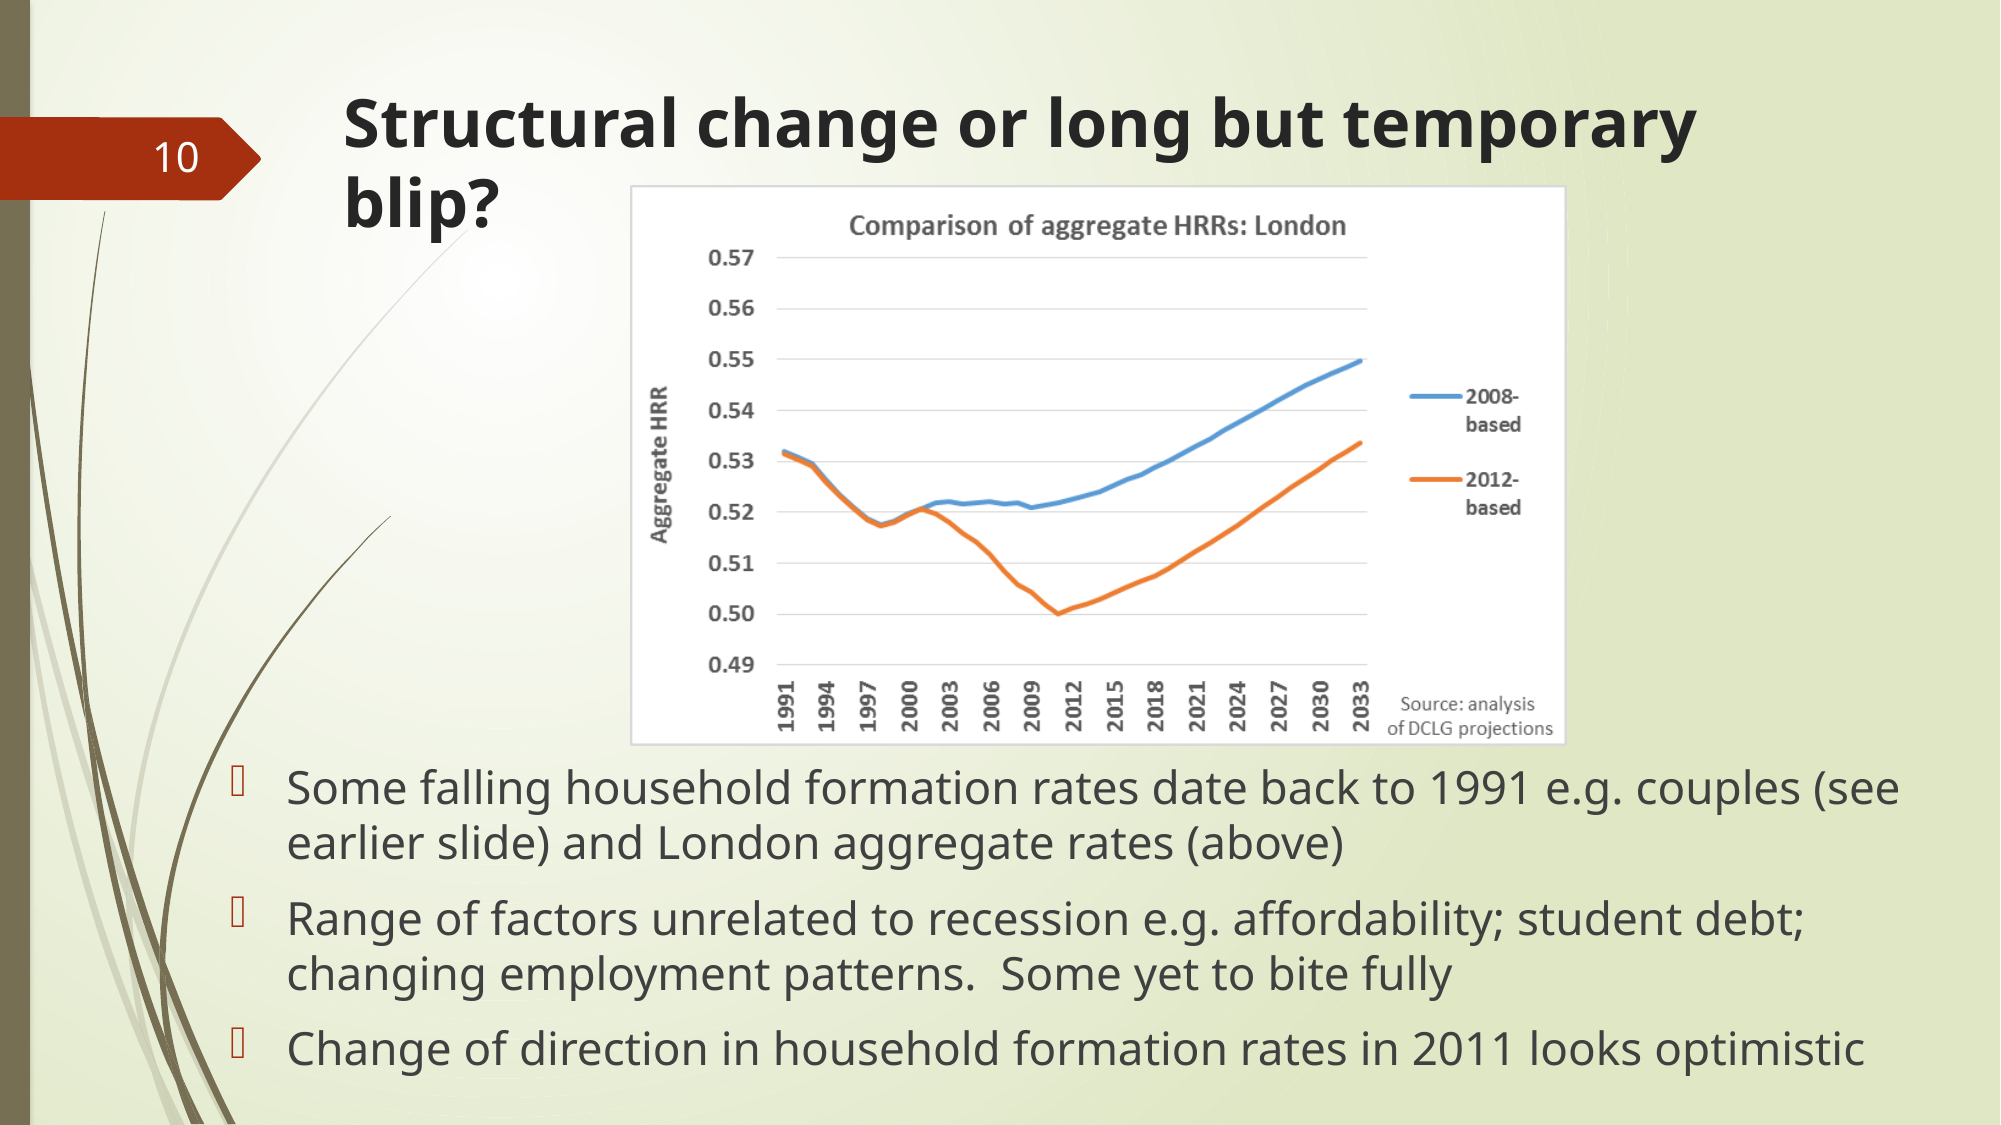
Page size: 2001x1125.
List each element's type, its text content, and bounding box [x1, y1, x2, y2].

slide_number 10 [87, 129, 216, 190]
list Some falling household formation rates date back to 1991 e.g. couples (see earlier slide) and London aggregate rates (above) Range of factors unrelated to recession e.g. affordability; student debt; changing employment patterns. Some yet to bite fully Change of direction in household formation rates in 2011 looks optimistic [215, 750, 1944, 1023]
picture [629, 184, 1567, 747]
title Structural change or long but temporary blip? [328, 73, 1868, 186]
